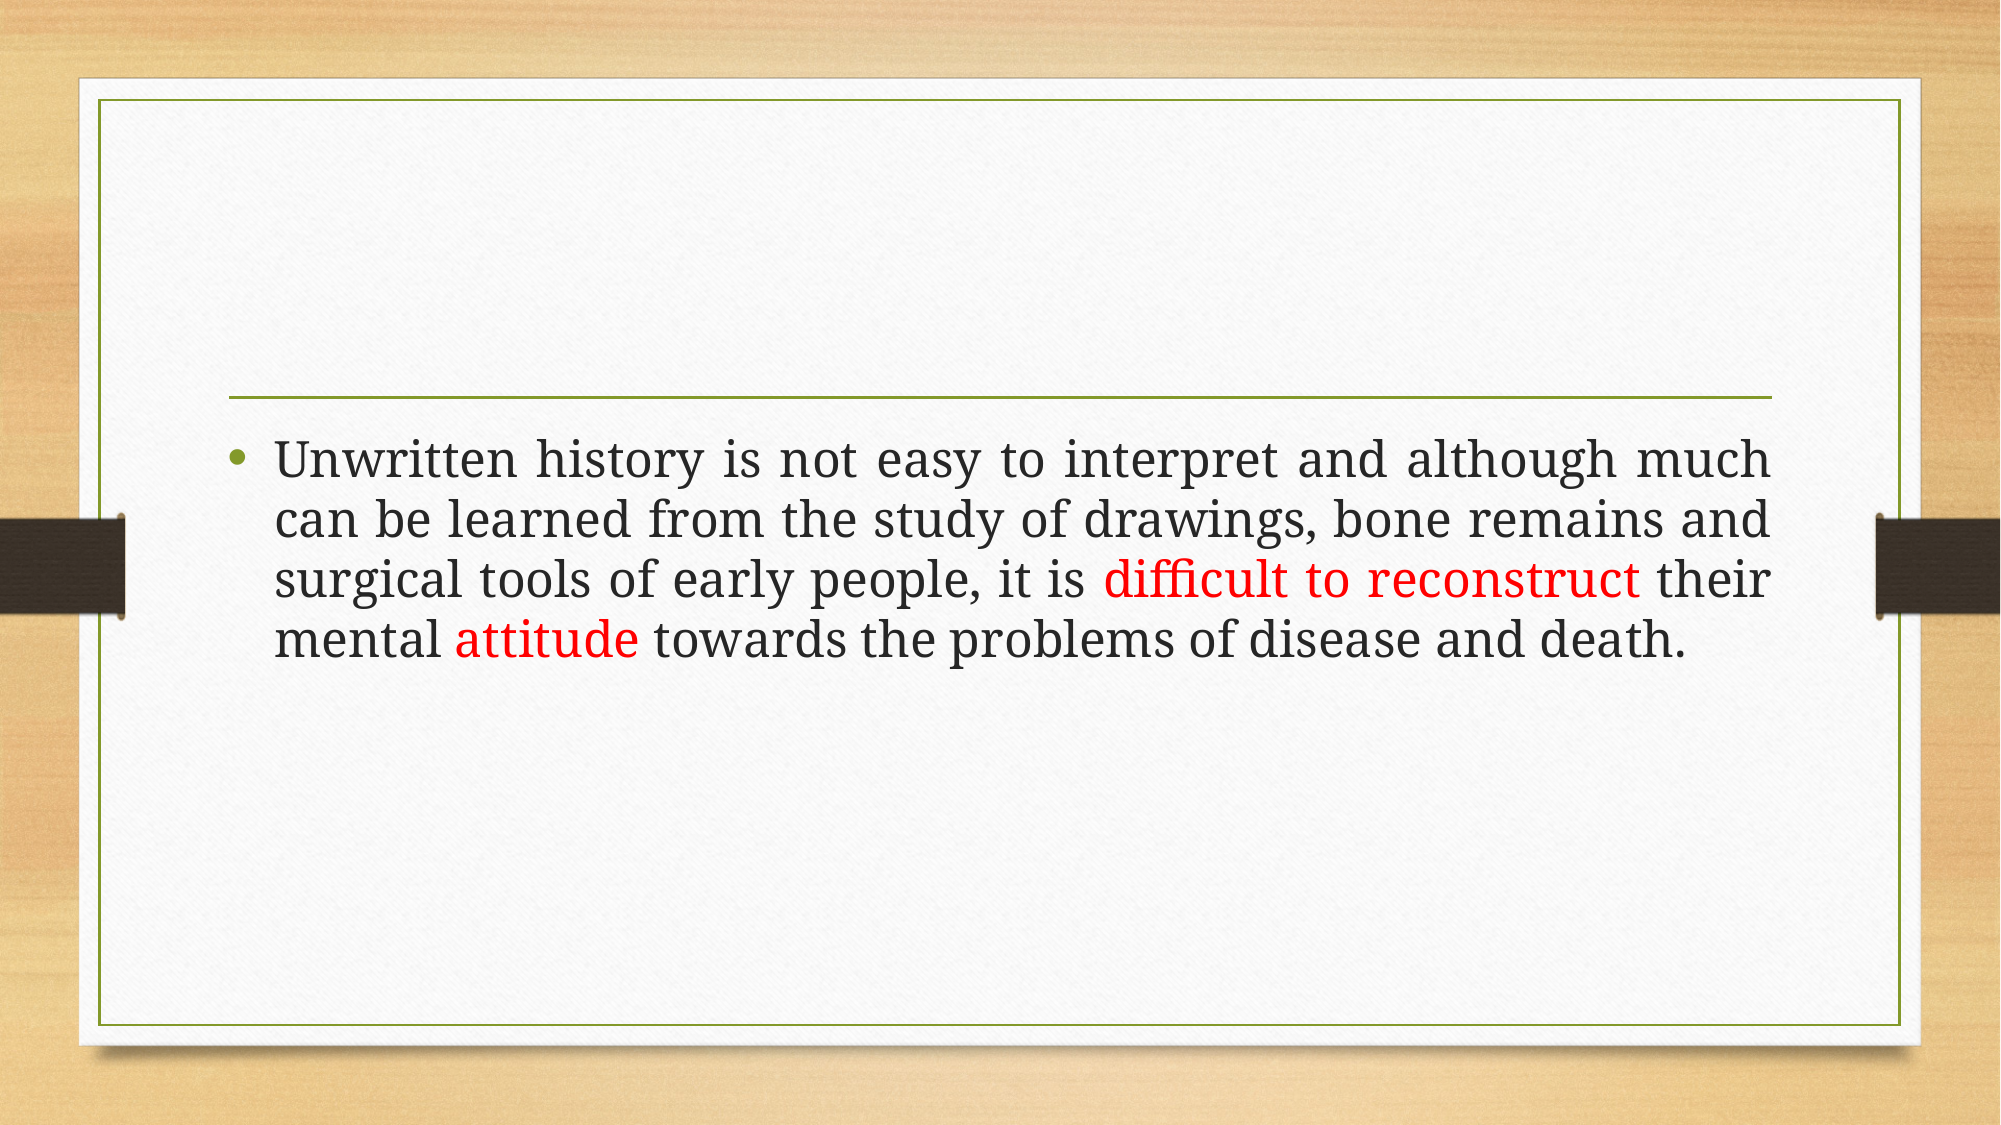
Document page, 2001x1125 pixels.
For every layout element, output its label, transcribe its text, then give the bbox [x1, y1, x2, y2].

list Unwritten history is not easy to interpret and although much can be learned from the study of drawings, bone remains and surgical tools of early people, it is difficult to reconstruct their mental attitude towards the problems of disease and death. [212, 419, 1788, 964]
picture [0, 0, 2001, 1125]
